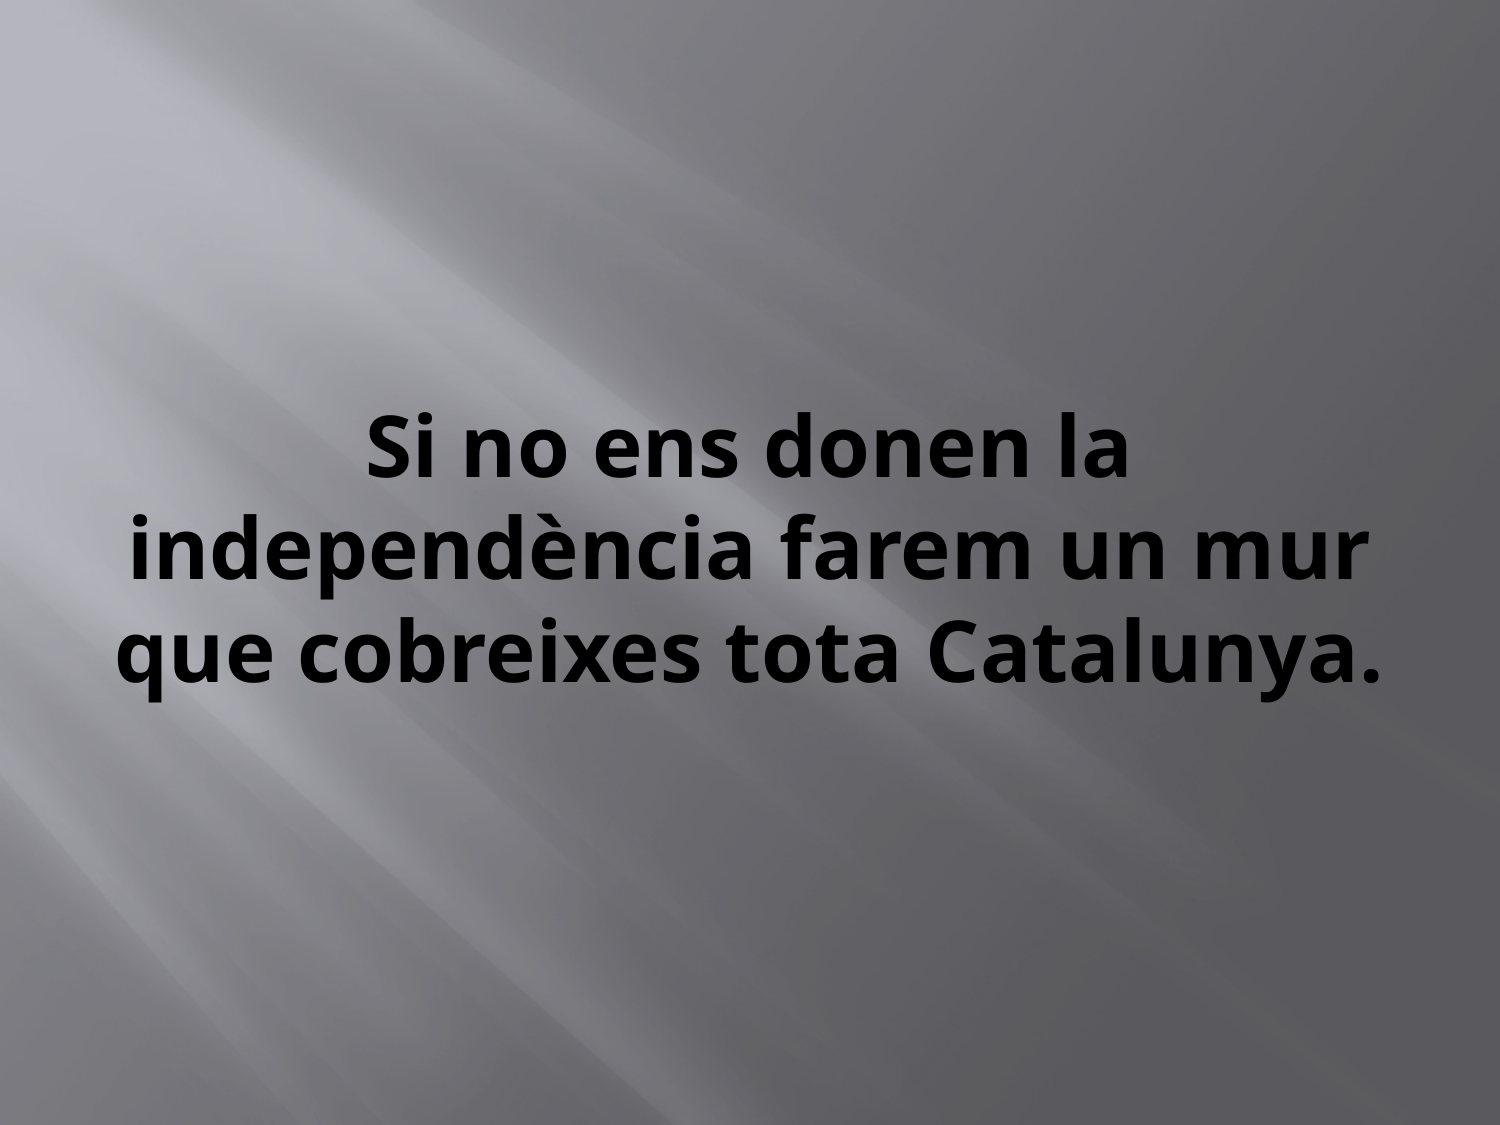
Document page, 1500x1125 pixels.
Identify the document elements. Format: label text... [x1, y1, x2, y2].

title Si no ens donen la independència farem un mur que cobreixes tota Catalunya. [75, 45, 1425, 1047]
